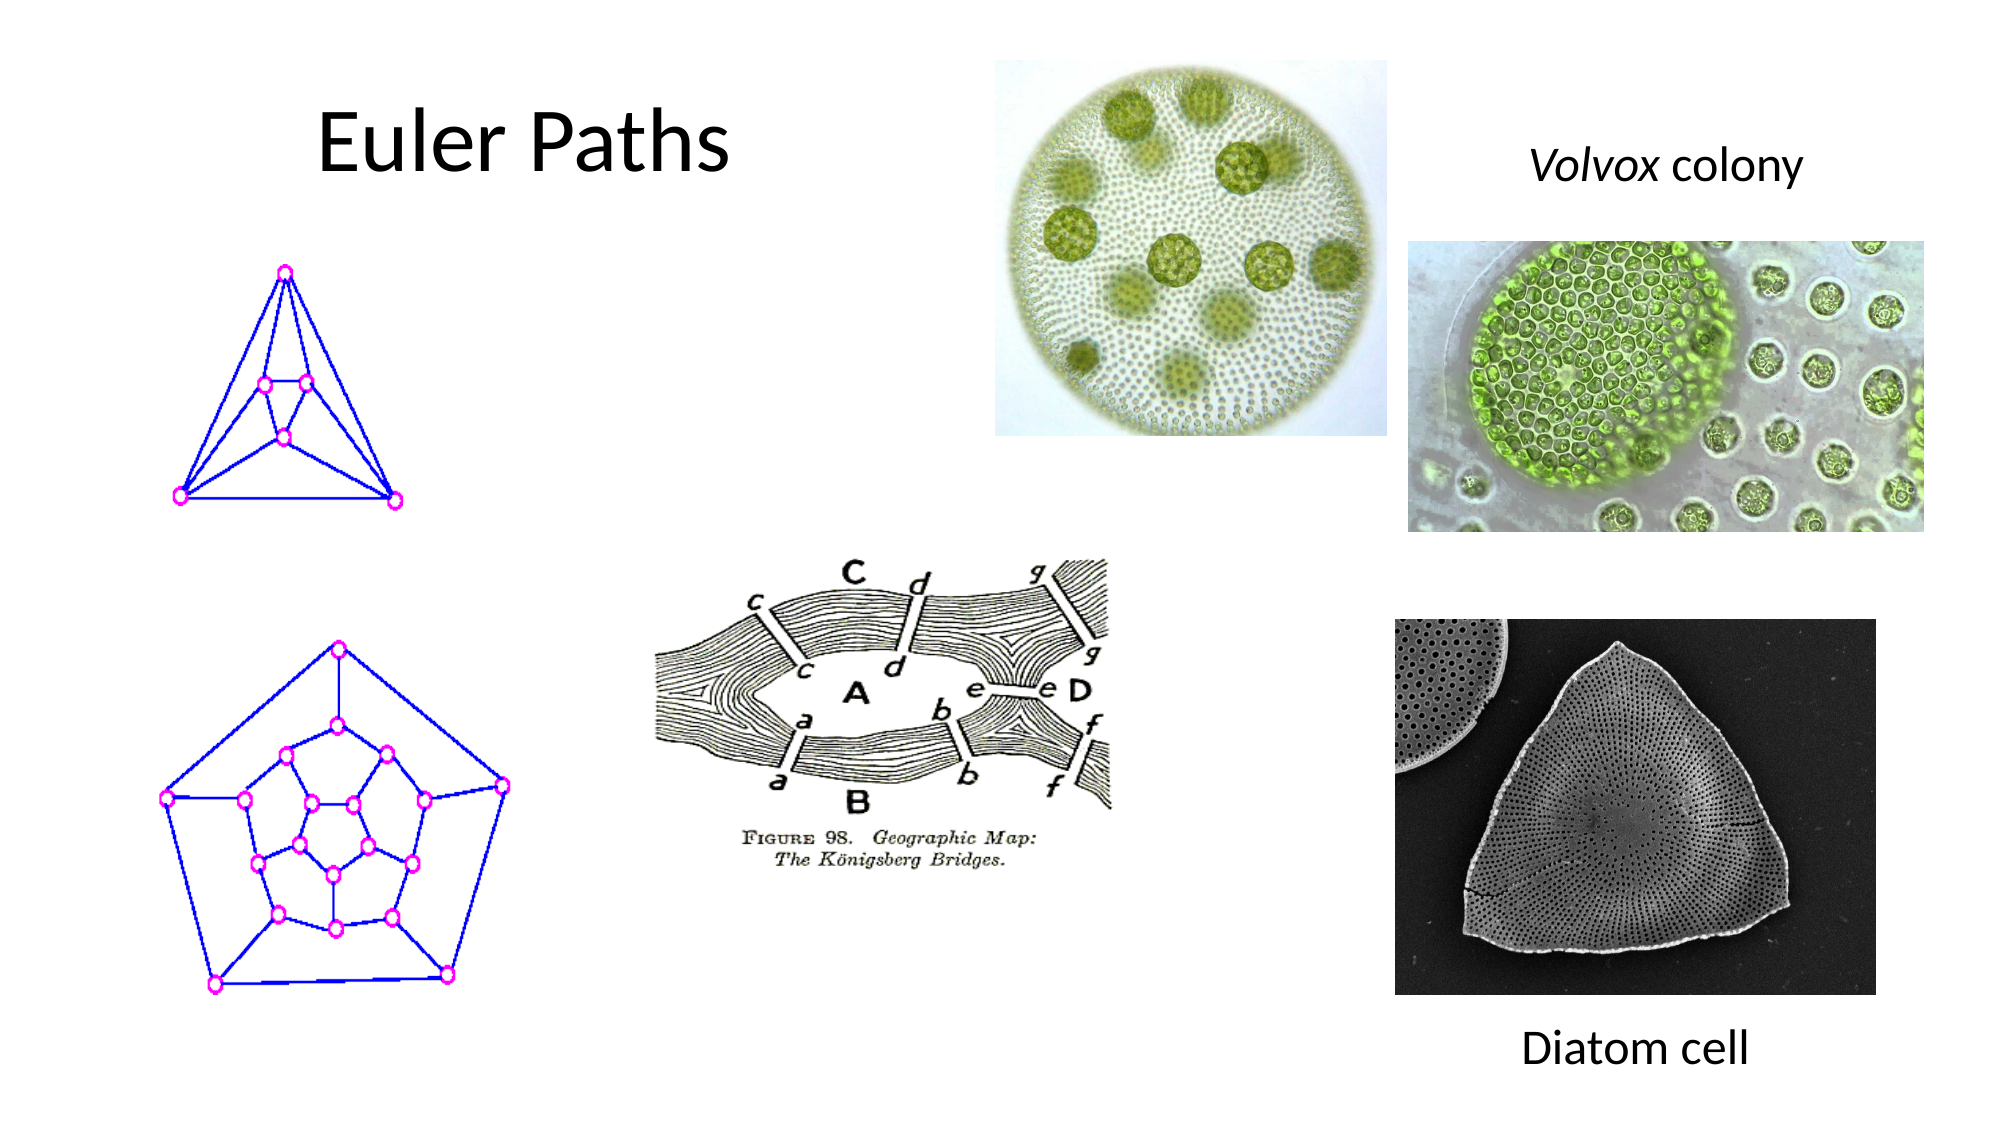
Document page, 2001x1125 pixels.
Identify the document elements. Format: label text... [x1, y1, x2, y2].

picture [120, 263, 512, 995]
text_box Volvox colony [1400, 111, 1932, 193]
picture [649, 541, 1121, 876]
picture [1408, 241, 1924, 532]
picture [1395, 618, 1876, 995]
picture [995, 59, 1387, 436]
title Euler Paths [178, 60, 871, 186]
text_box Diatom cell [1370, 994, 1901, 1076]
